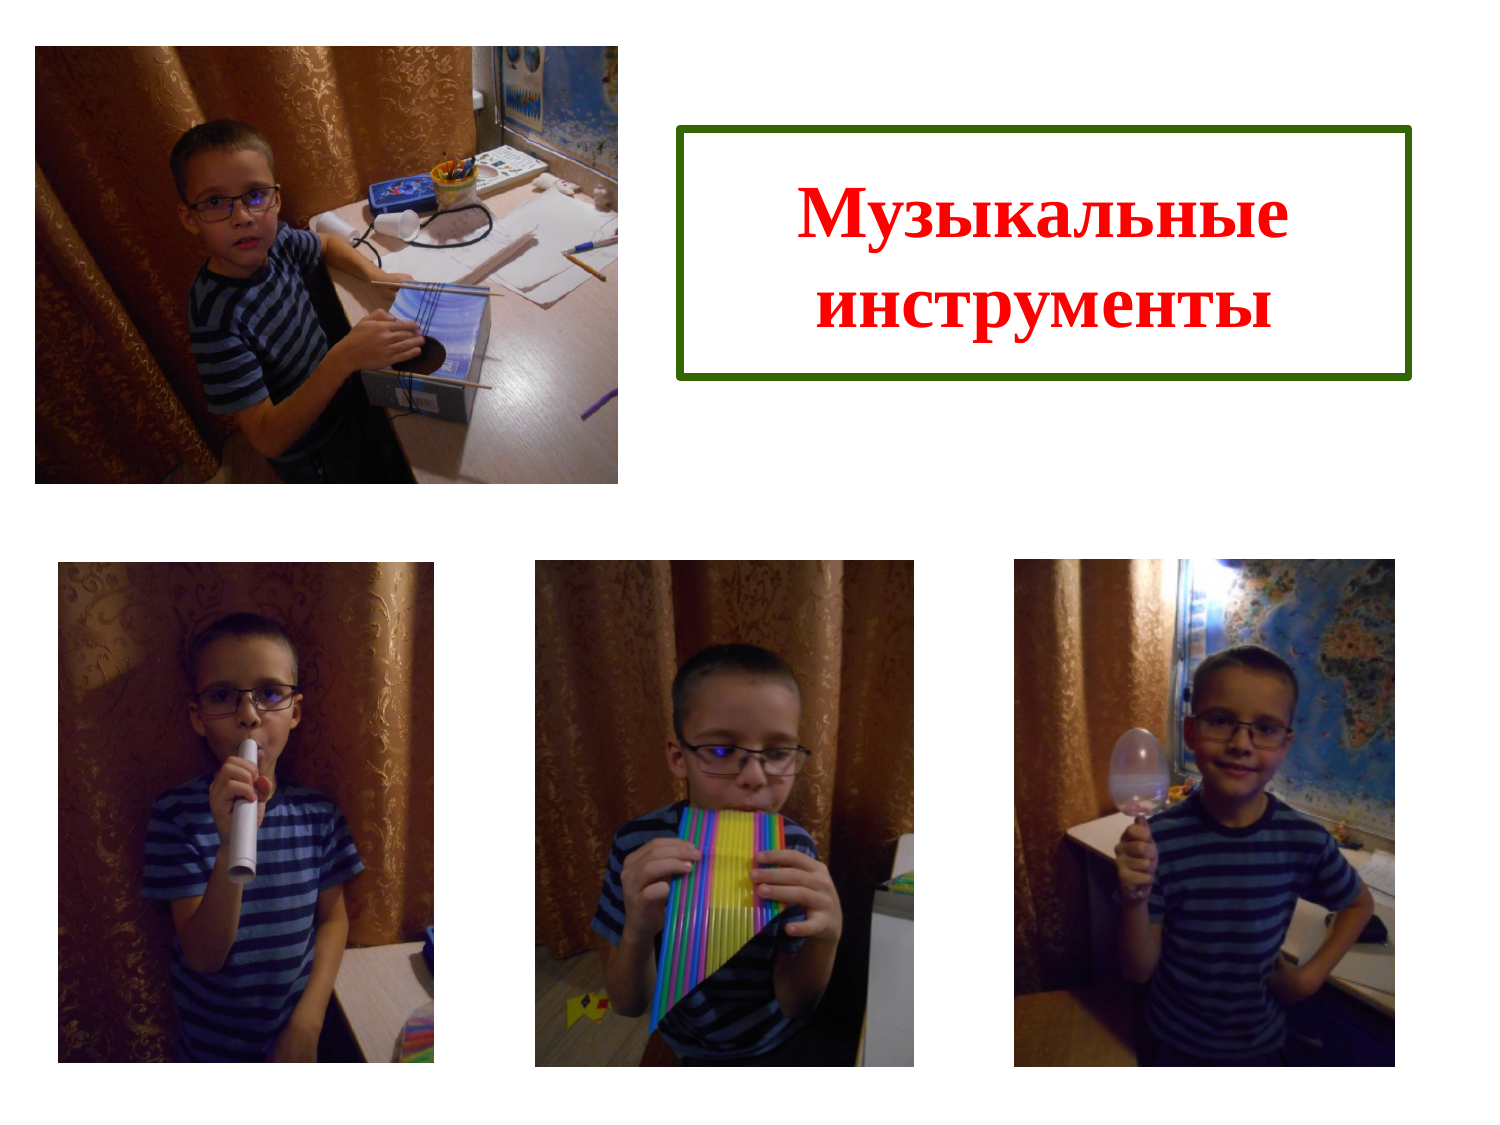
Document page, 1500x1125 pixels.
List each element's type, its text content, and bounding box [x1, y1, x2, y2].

picture [34, 46, 618, 484]
picture [58, 562, 434, 1063]
title Музыкальные инструменты [679, 128, 1409, 377]
picture [534, 560, 915, 1067]
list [1014, 559, 1395, 1067]
